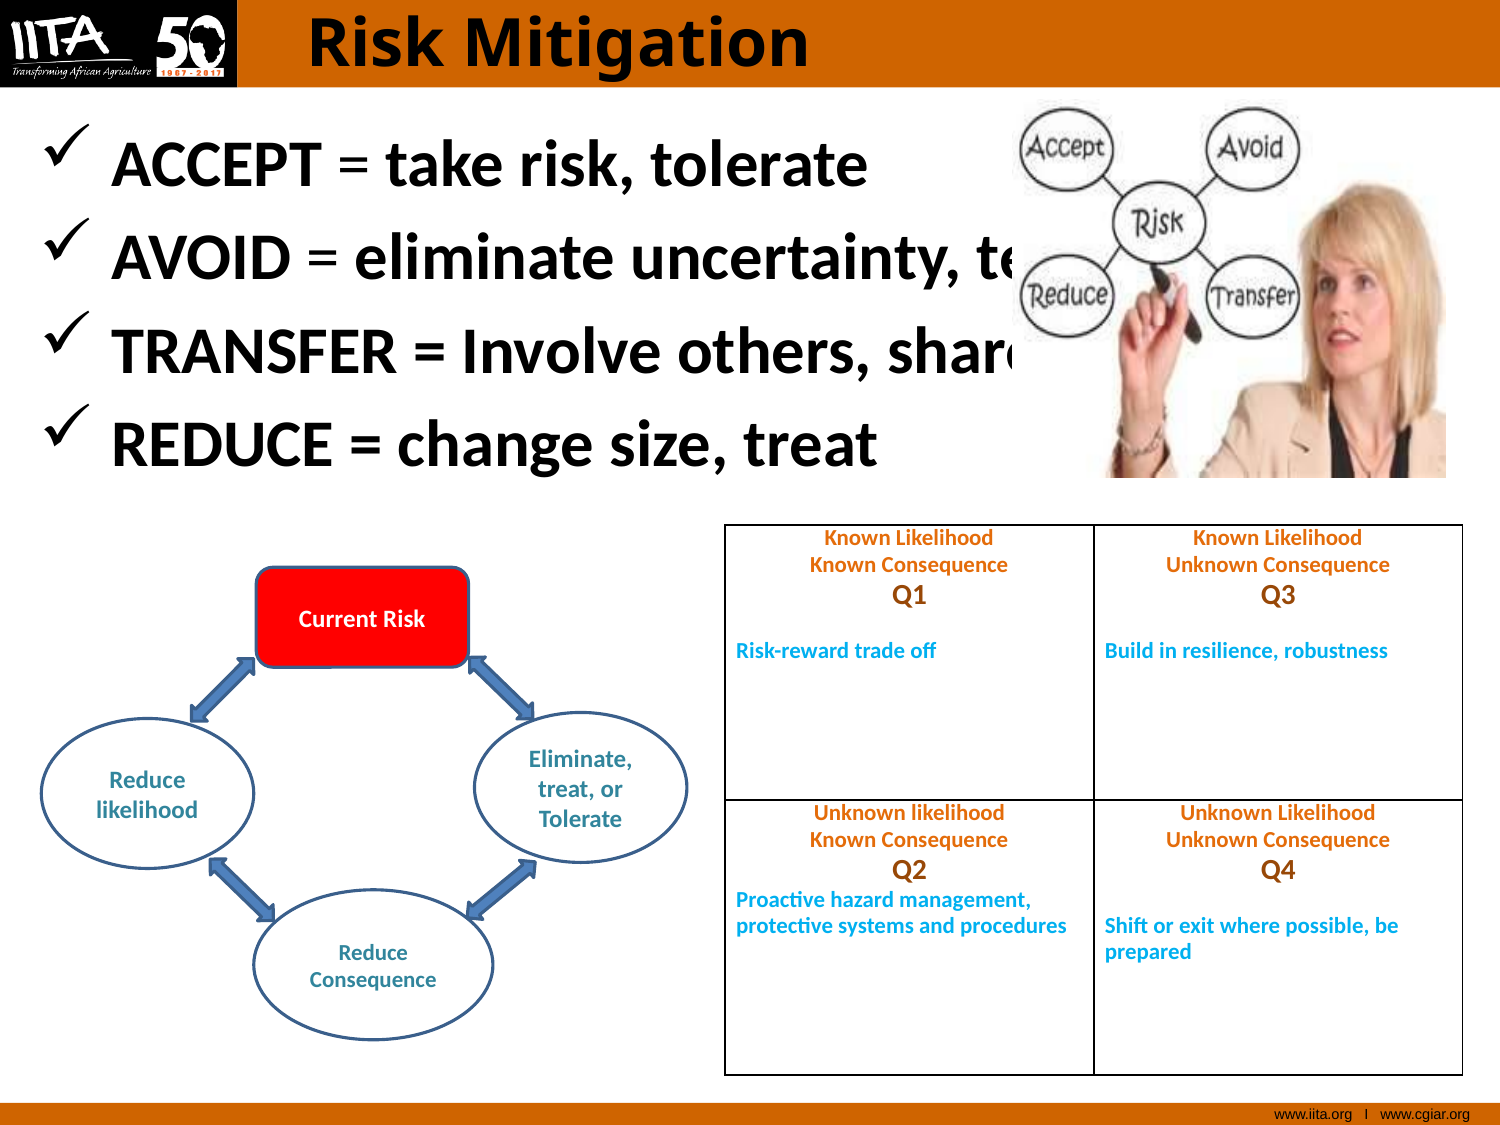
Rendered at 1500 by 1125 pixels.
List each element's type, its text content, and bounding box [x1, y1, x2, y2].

text_box Reduce likelihood [39, 716, 256, 871]
text_box [208, 857, 275, 923]
title Risk Mitigation [237, 0, 1450, 88]
text_box [189, 657, 256, 723]
text_box Eliminate, treat, or Tolerate [472, 710, 689, 865]
text_box [467, 655, 535, 721]
text_box Current Risk [254, 565, 471, 669]
table_header Known Likelihood Known Consequence Q1 Risk-reward trade off [726, 526, 1093, 799]
text_box [465, 858, 537, 921]
list ACCEPT = take risk, tolerate AVOID = eliminate uncertainty, terminate TRANSFER = Involve others, share REDUCE = change size, treat [24, 112, 1475, 1075]
table_cell Unknown likelihood Known Consequence Q2 Proactive hazard management, protective systems and procedures [726, 801, 1093, 1074]
picture [11, 15, 225, 79]
table_header Known Likelihood Unknown Consequence Q3 Build in resilience, robustness [1095, 526, 1462, 799]
table_cell Unknown Likelihood Unknown Consequence Q4 Shift or exit where possible, be prepared [1095, 801, 1462, 1074]
text_box Reduce Consequence [252, 888, 495, 1042]
picture [1011, 99, 1447, 478]
